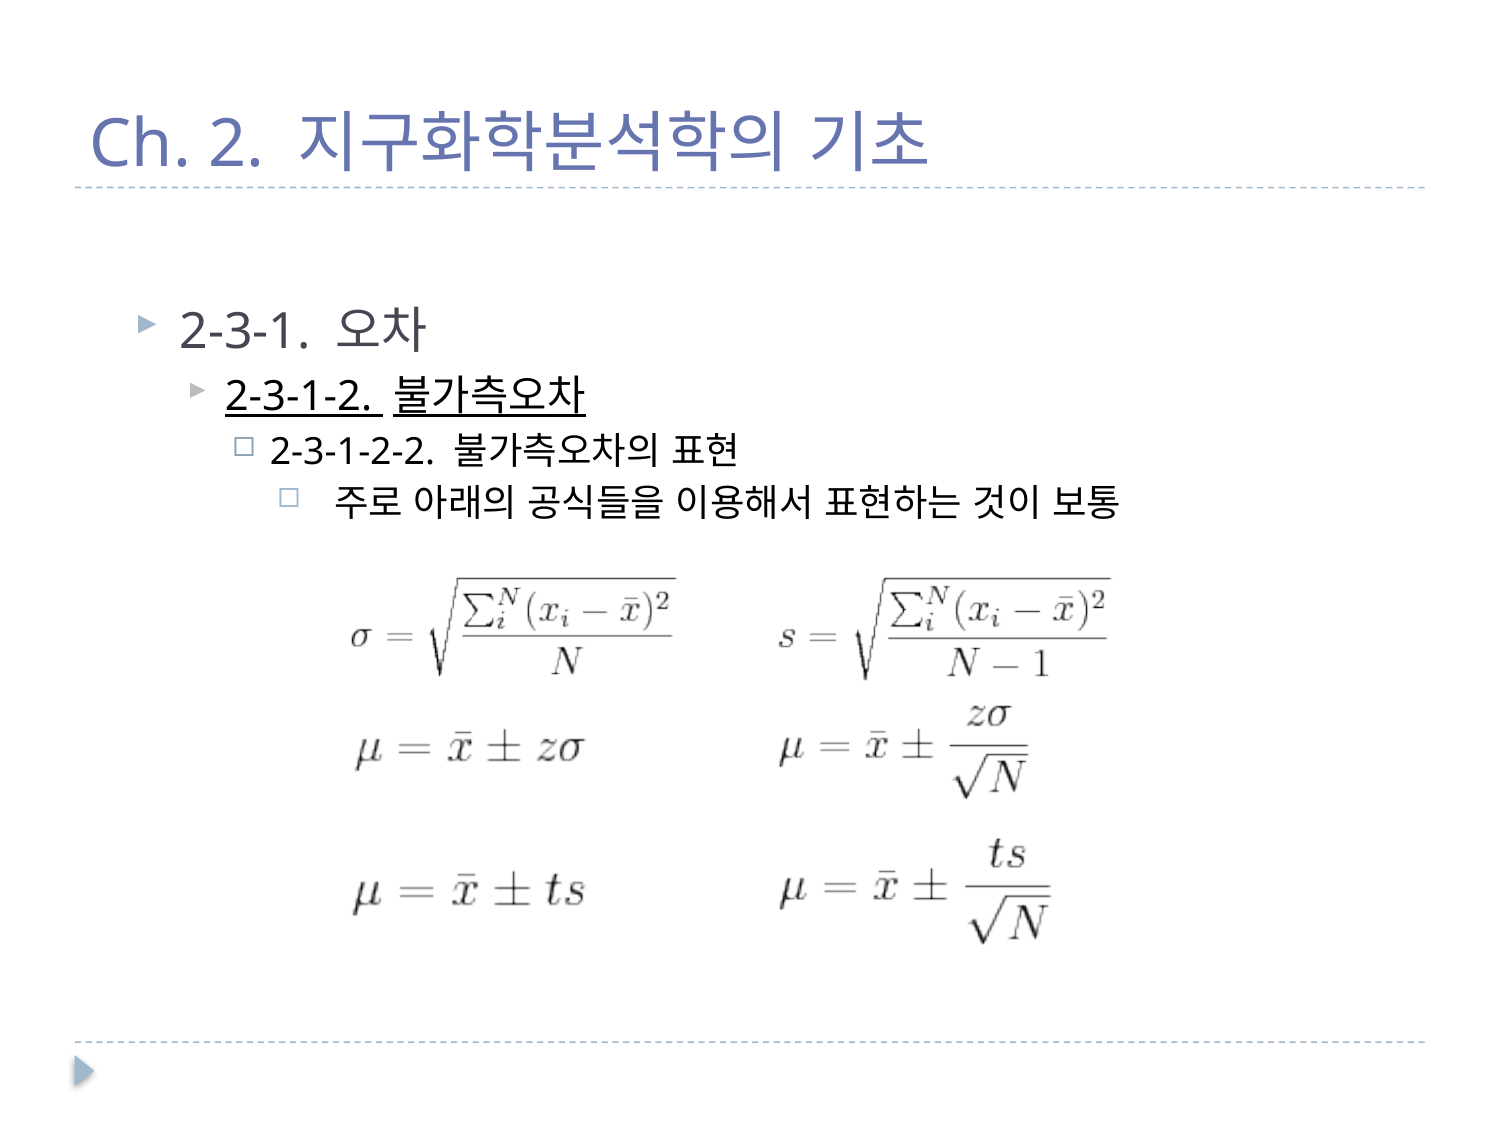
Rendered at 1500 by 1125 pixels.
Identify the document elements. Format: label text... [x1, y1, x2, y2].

title Ch. 2. 지구화학분석학의 기초 [75, 24, 1425, 188]
picture [773, 833, 1058, 951]
picture [773, 703, 1034, 802]
picture [348, 869, 597, 922]
picture [773, 573, 1117, 684]
picture [348, 573, 680, 679]
picture [348, 727, 597, 777]
list 2-3-1. 오차 2-3-1-2. 불가측오차 2-3-1-2-2. 불가측오차의 표현 주로 아래의 공식들을 이용해서 표현하는 것이 보통 [75, 291, 1459, 1083]
